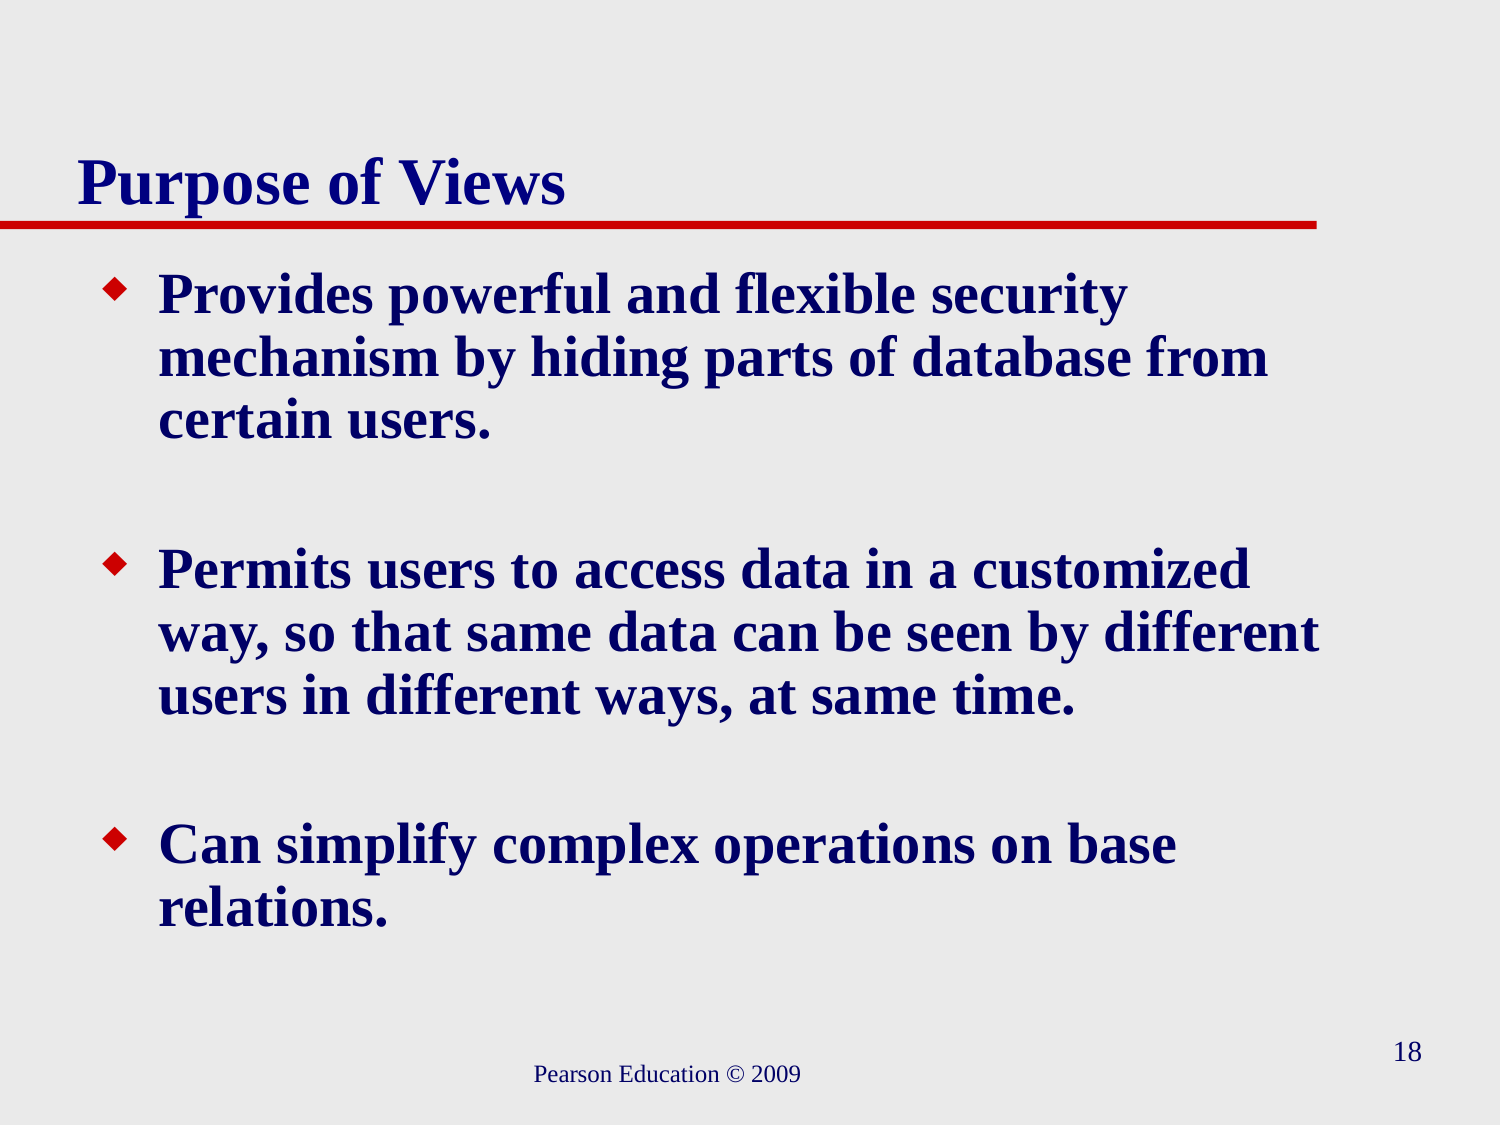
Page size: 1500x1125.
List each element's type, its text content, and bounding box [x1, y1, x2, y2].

list Provides powerful and flexible security mechanism by hiding parts of database from certain users. Permits users to access data in a customized way, so that same data can be seen by different users in different ways, at same time. Can simplify complex operations on base relations. [87, 255, 1356, 931]
text_box Pearson Education © 2009 [512, 1050, 1038, 1095]
title Purpose of Views [62, 43, 1338, 226]
slide_number 18 [1125, 1012, 1438, 1088]
